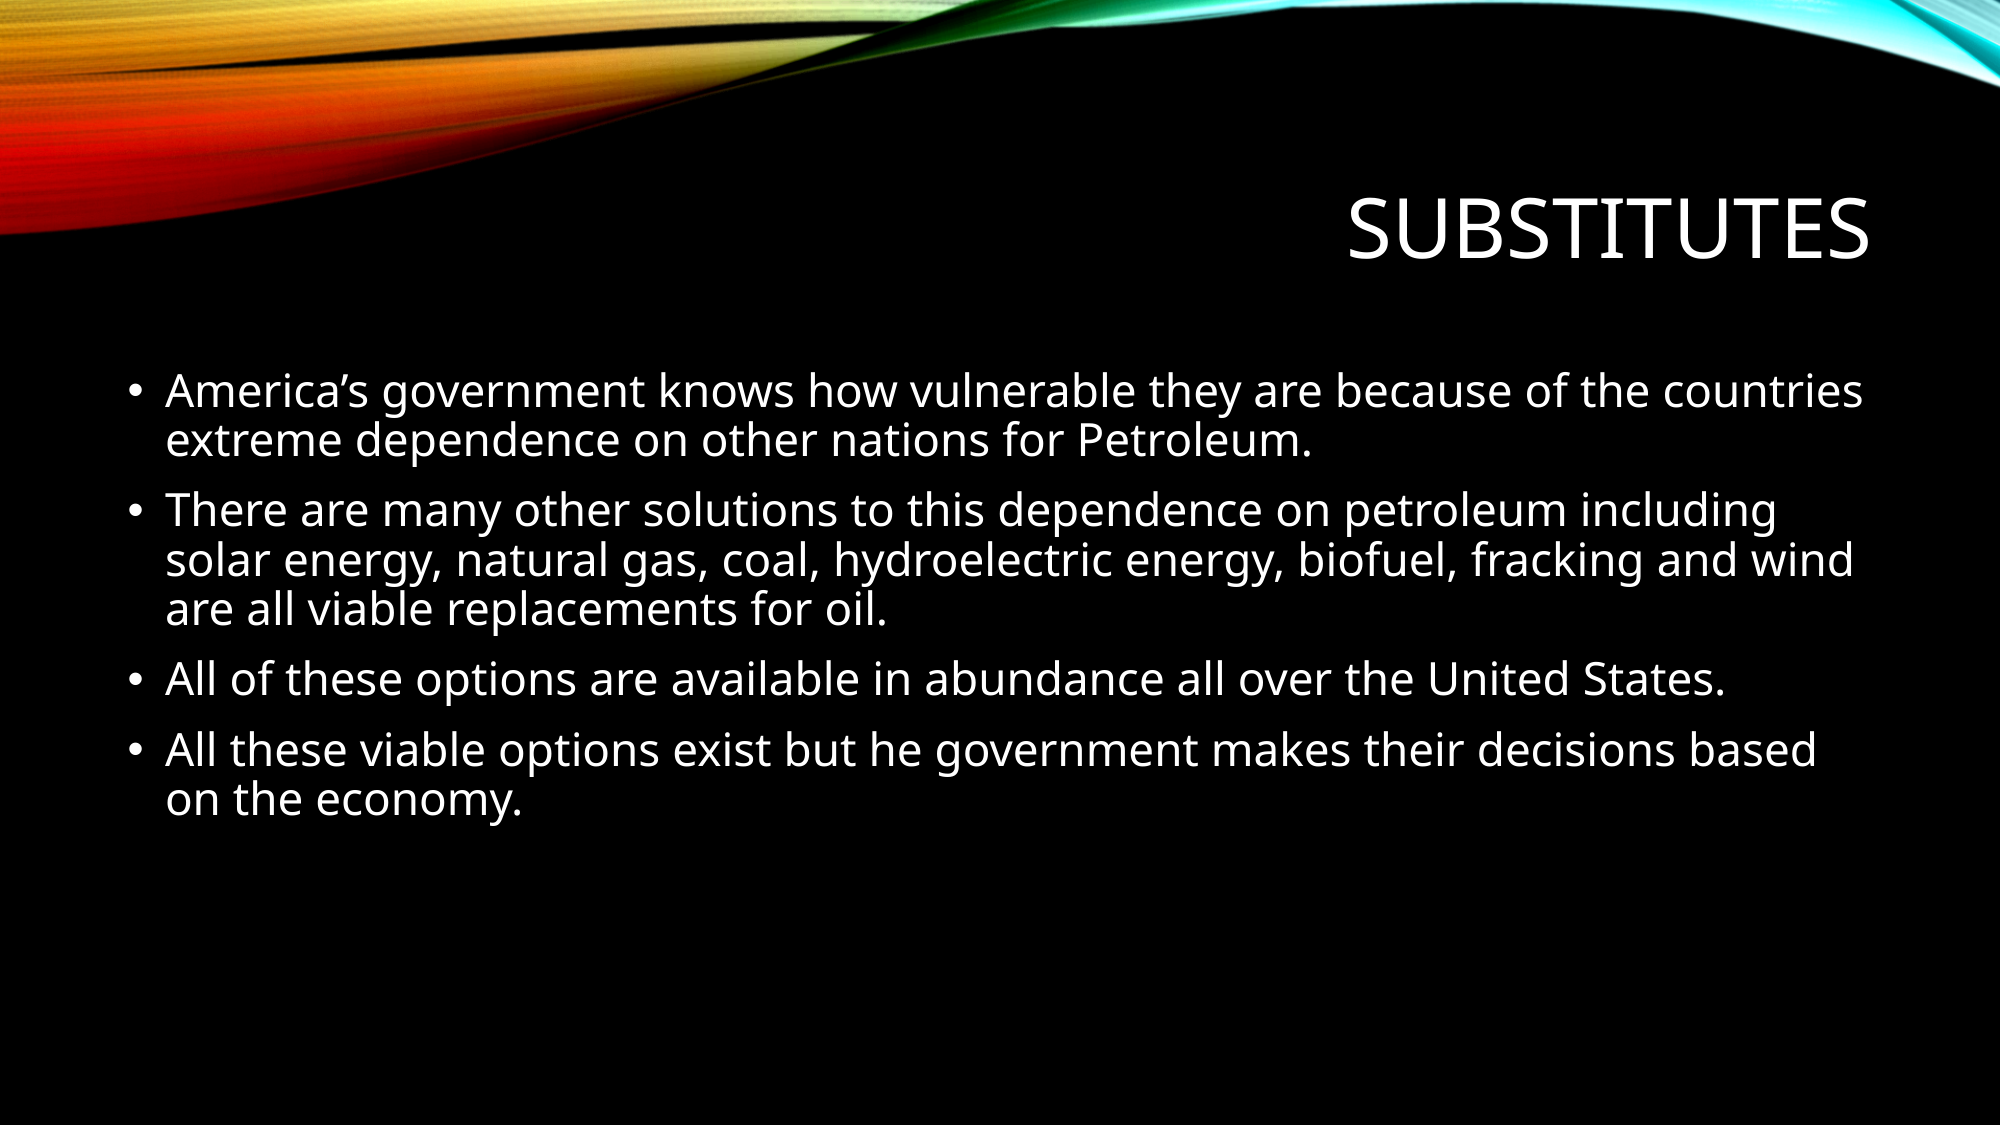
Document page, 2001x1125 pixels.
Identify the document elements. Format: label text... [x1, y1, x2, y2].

title Substitutes [474, 125, 1888, 338]
list America’s government knows how vulnerable they are because of the countries extreme dependence on other nations for Petroleum. There are many other solutions to this dependence on petroleum including solar energy, natural gas, coal, hydroelectric energy, biofuel, fracking and wind are all viable replacements for oil. All of these options are available in abundance all over the United States. All these viable options exist but he government makes their decisions based on the economy. [112, 360, 1888, 1021]
picture [0, 0, 2000, 237]
